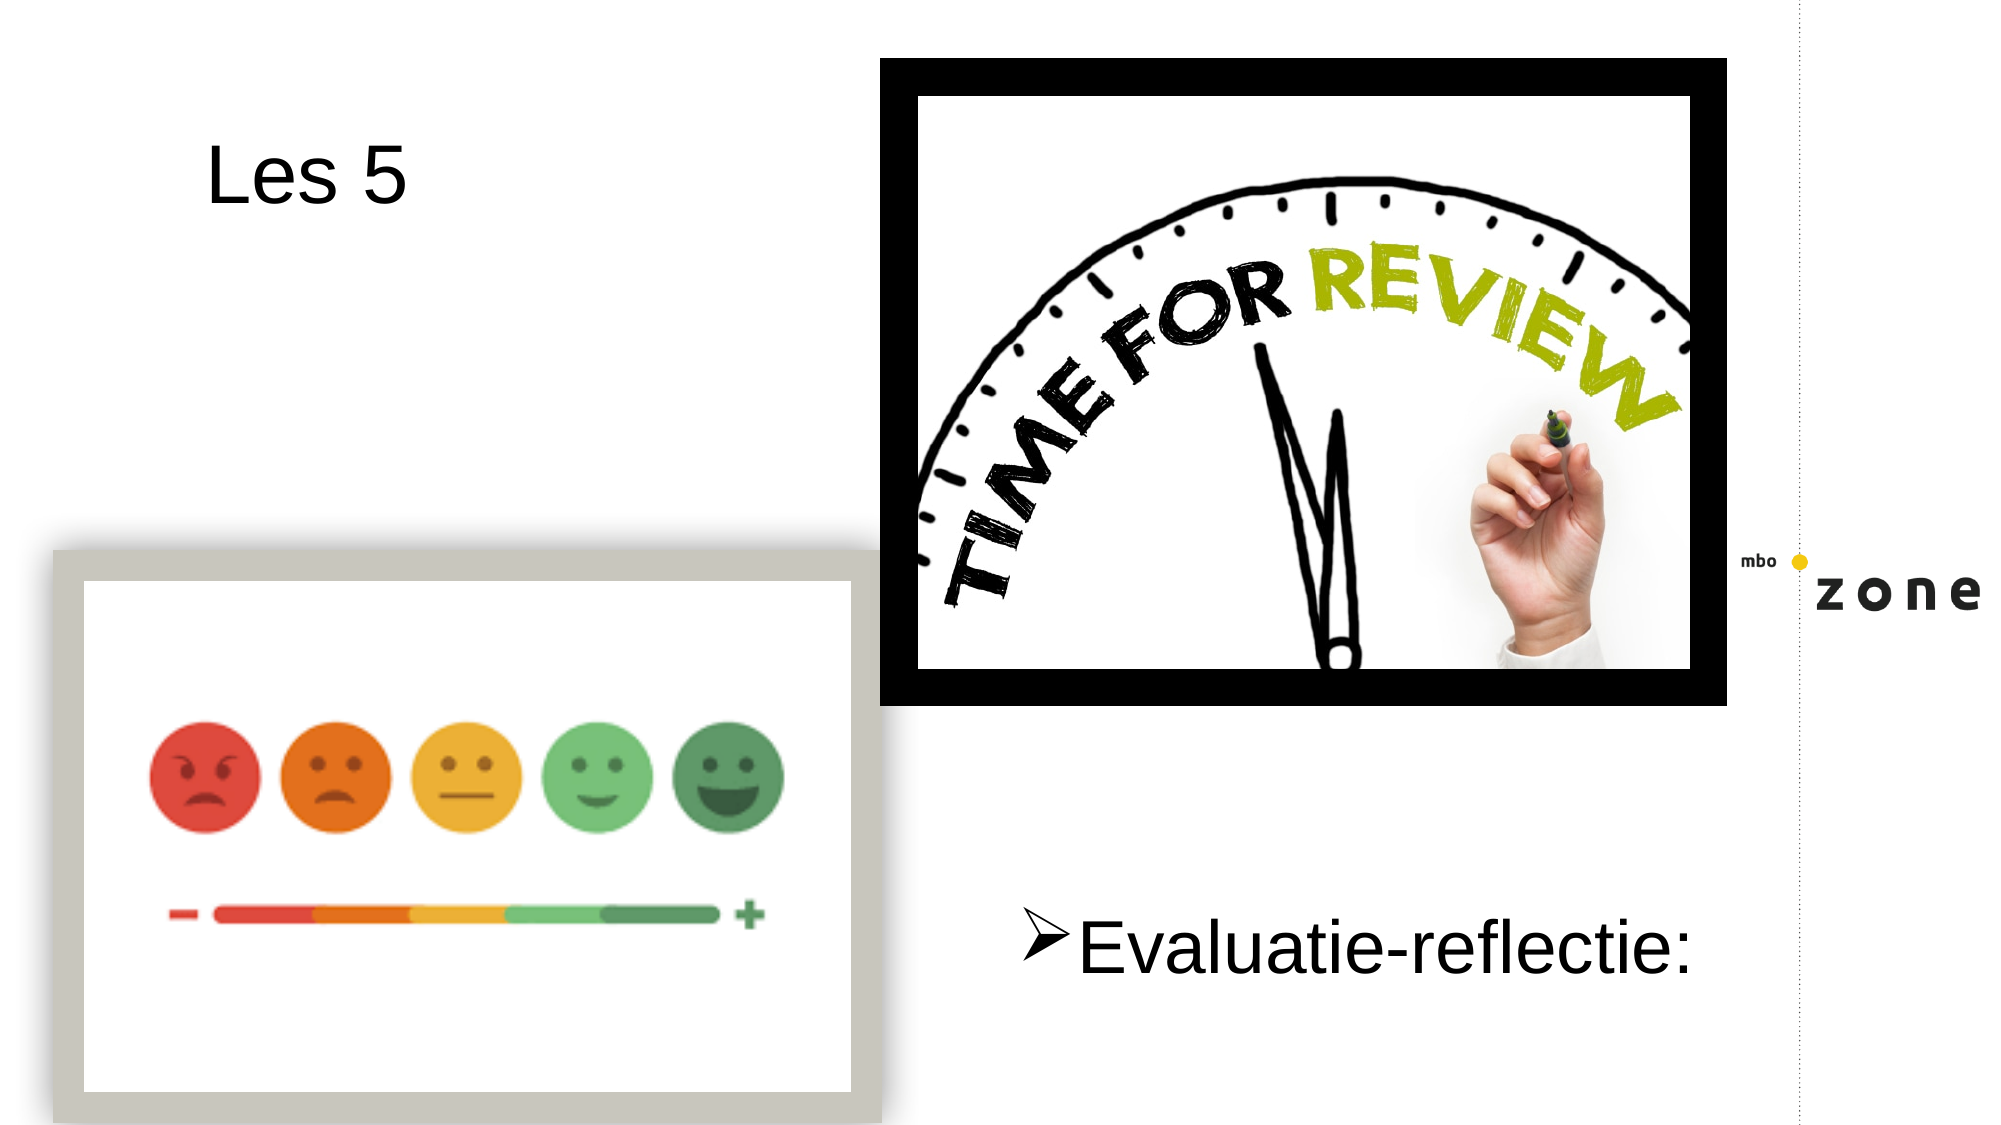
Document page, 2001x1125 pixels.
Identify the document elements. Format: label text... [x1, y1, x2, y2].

picture [84, 581, 852, 1092]
text_box Evaluatie-reflectie: ​ [1003, 891, 1724, 997]
picture [917, 95, 1690, 669]
text_box Les 5 [190, 112, 424, 228]
picture [1596, 0, 2001, 1125]
